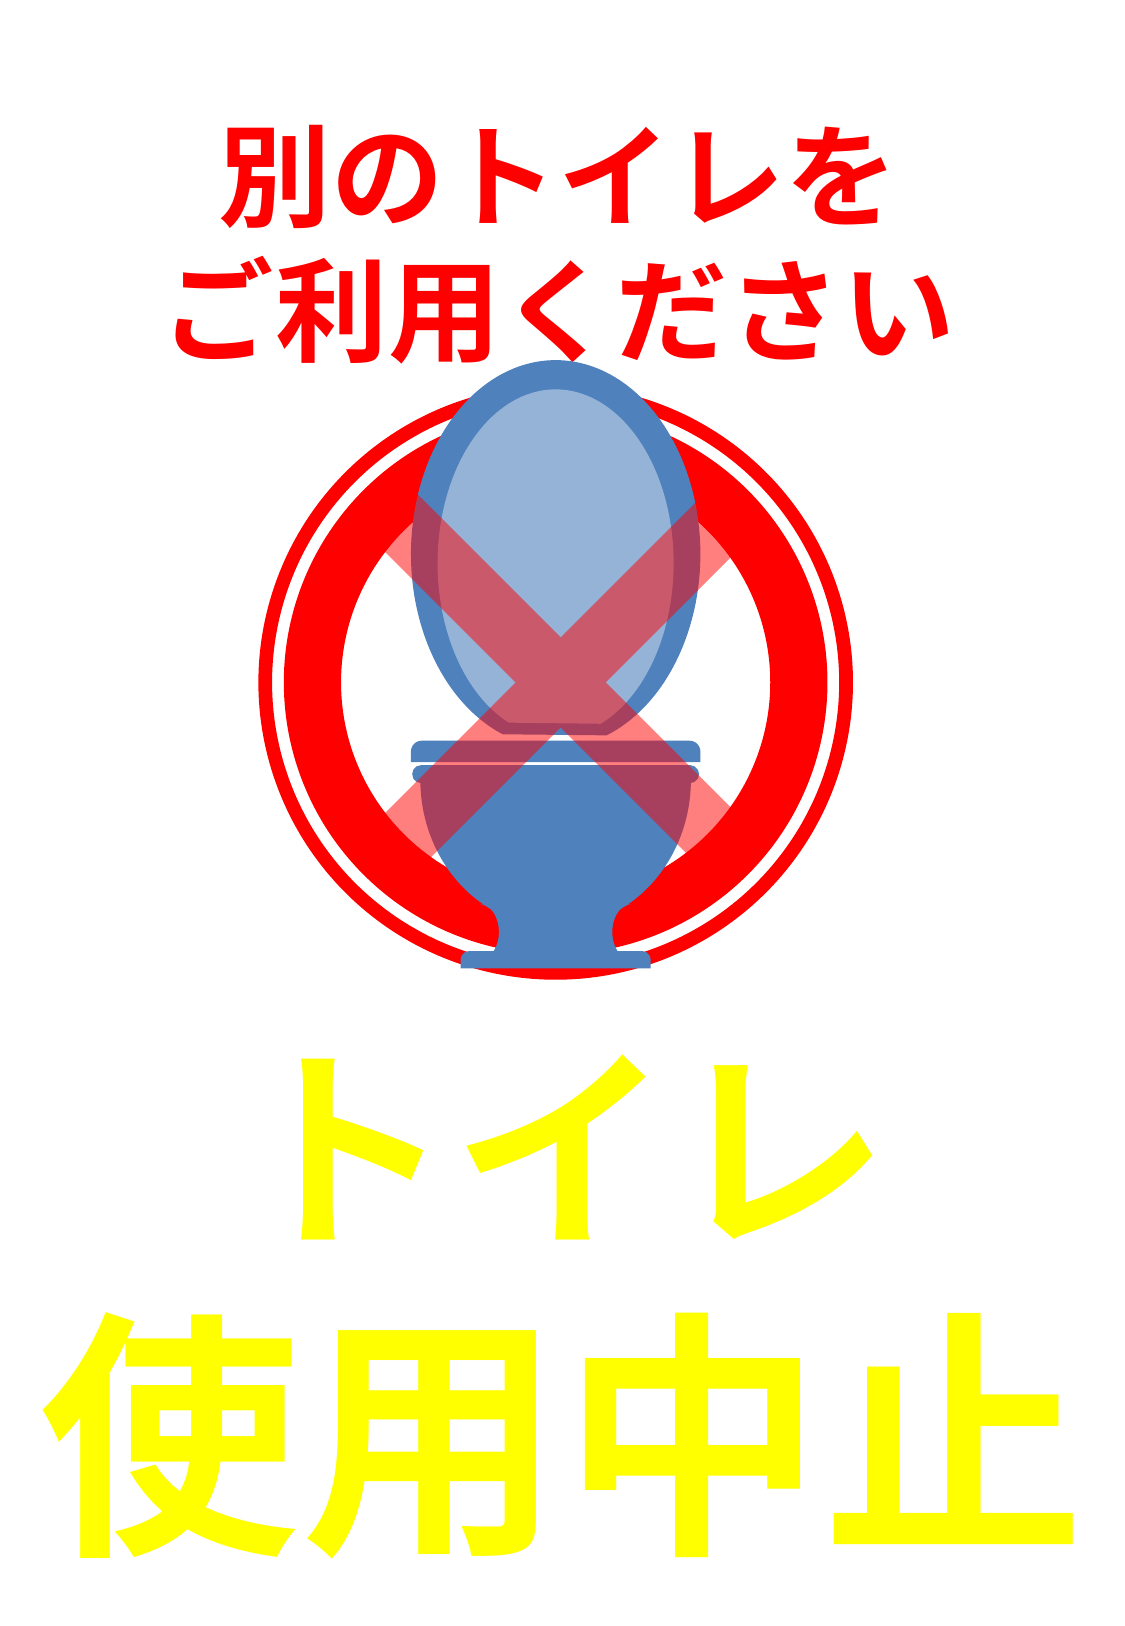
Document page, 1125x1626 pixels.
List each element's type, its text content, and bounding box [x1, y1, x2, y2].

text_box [240, 359, 882, 1003]
text_box 別のトイレを ご利用ください [0, 98, 1125, 384]
text_box トイレ 使用中止 [0, 1006, 1125, 1594]
